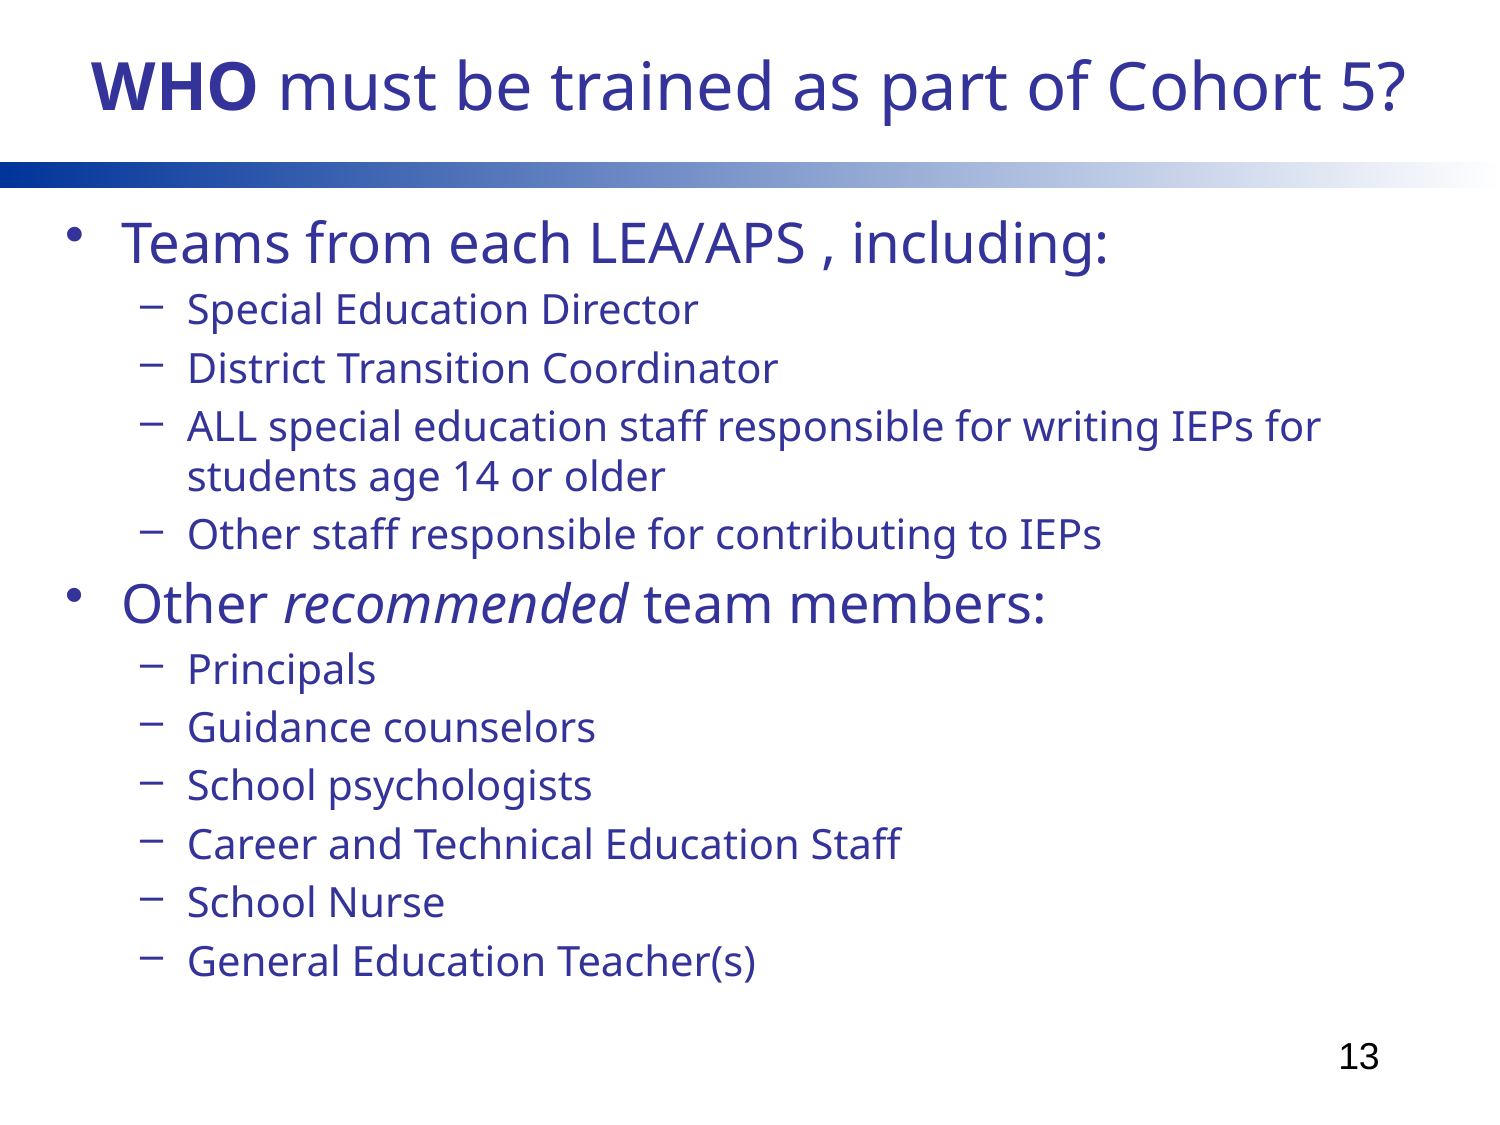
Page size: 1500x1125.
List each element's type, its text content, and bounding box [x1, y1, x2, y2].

list Teams from each LEA/APS , including: Special Education Director District Transition Coordinator ALL special education staff responsible for writing IEPs for students age 14 or older Other staff responsible for contributing to IEPs Other recommended team members: Principals Guidance counselors School psychologists Career and Technical Education Staff School Nurse General Education Teacher(s) [50, 200, 1425, 1086]
title WHO must be trained as part of Cohort 5? [37, 37, 1463, 130]
text_box 13 [1323, 1024, 1500, 1085]
